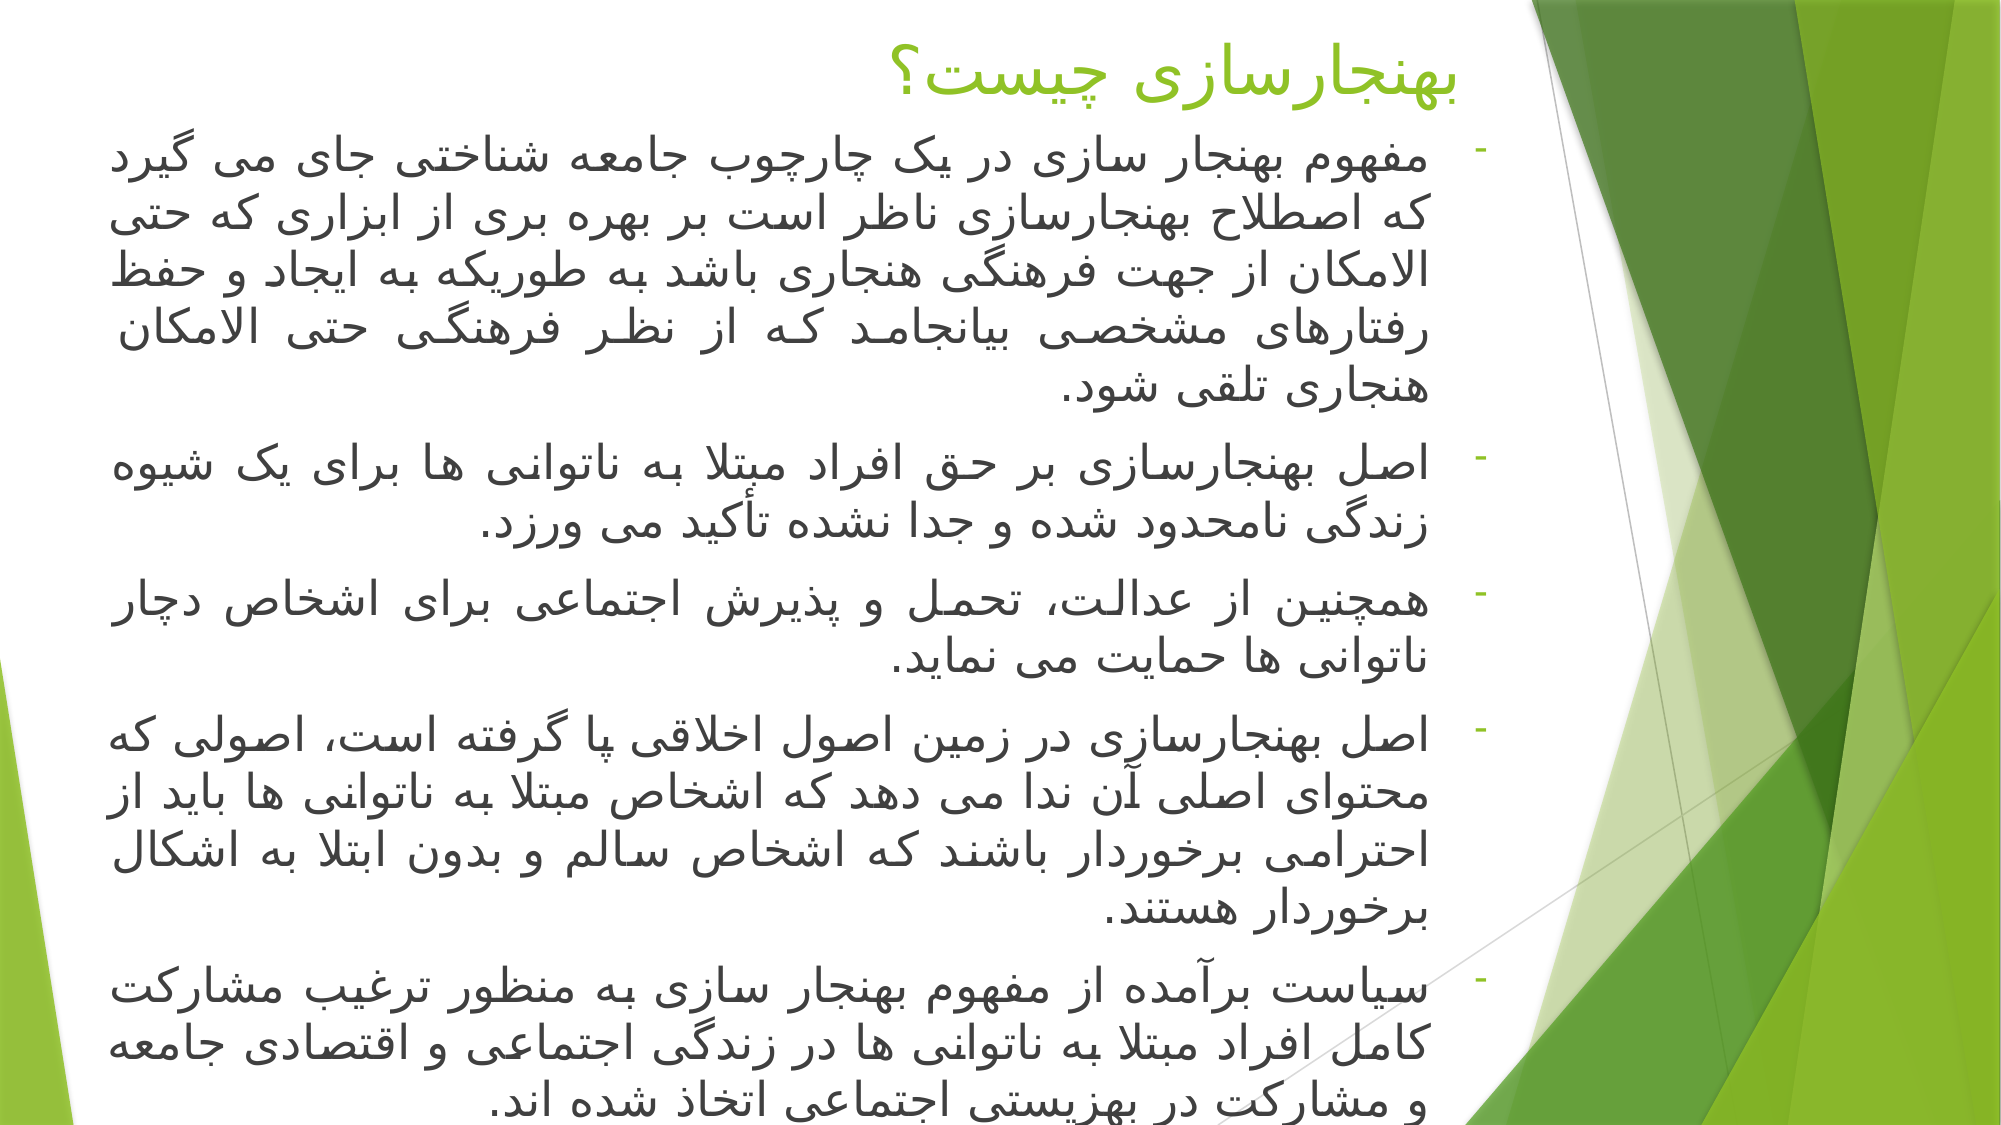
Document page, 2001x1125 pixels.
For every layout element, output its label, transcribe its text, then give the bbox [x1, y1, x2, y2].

list مفهوم بهنجار سازی در یک چارچوب جامعه شناختی جای می گیرد که اصطلاح بهنجارسازی ناظر است بر بهره بری از ابزاری که حتی الامکان از جهت فرهنگی هنجاری باشد به طوریکه به ایجاد و حفظ رفتارهای مشخصی بیانجامد که از نظر فرهنگی حتی الامکان هنجاری تلقی شود. اصل بهنجارسازی بر حق افراد مبتلا به ناتوانی ها برای یک شیوه زندگی نامحدود شده و جدا نشده تأکید می ورزد. همچنین از عدالت، تحمل و پذیرش اجتماعی برای اشخاص دچار ناتوانی ها حمایت می نماید. اصل بهنجارسازی در زمین اصول اخلاقی پا گرفته است، اصولی که محتوای اصلی آن ندا می دهد که اشخاص مبتلا به ناتوانی ها باید از احترامی برخوردار باشند که اشخاص سالم و بدون ابتلا به اشکال برخوردار هستند. سیاست برآمده از مفهوم بهنجار سازی به منظور ترغیب مشارکت کامل افراد مبتلا به ناتوانی ها در زندگی اجتماعی و اقتصادی جامعه و مشارکت در بهزیستی اجتماعی اتخاذ شده اند. هدف بهنجار سازی افزایش فرصت ها است برای سازگاری سالم با اجتماع برای همه کسانی که دچار نوعی ناتوانی هستند. [92, 116, 1503, 1067]
title بهنجارسازی چیست؟ [66, 19, 1477, 117]
